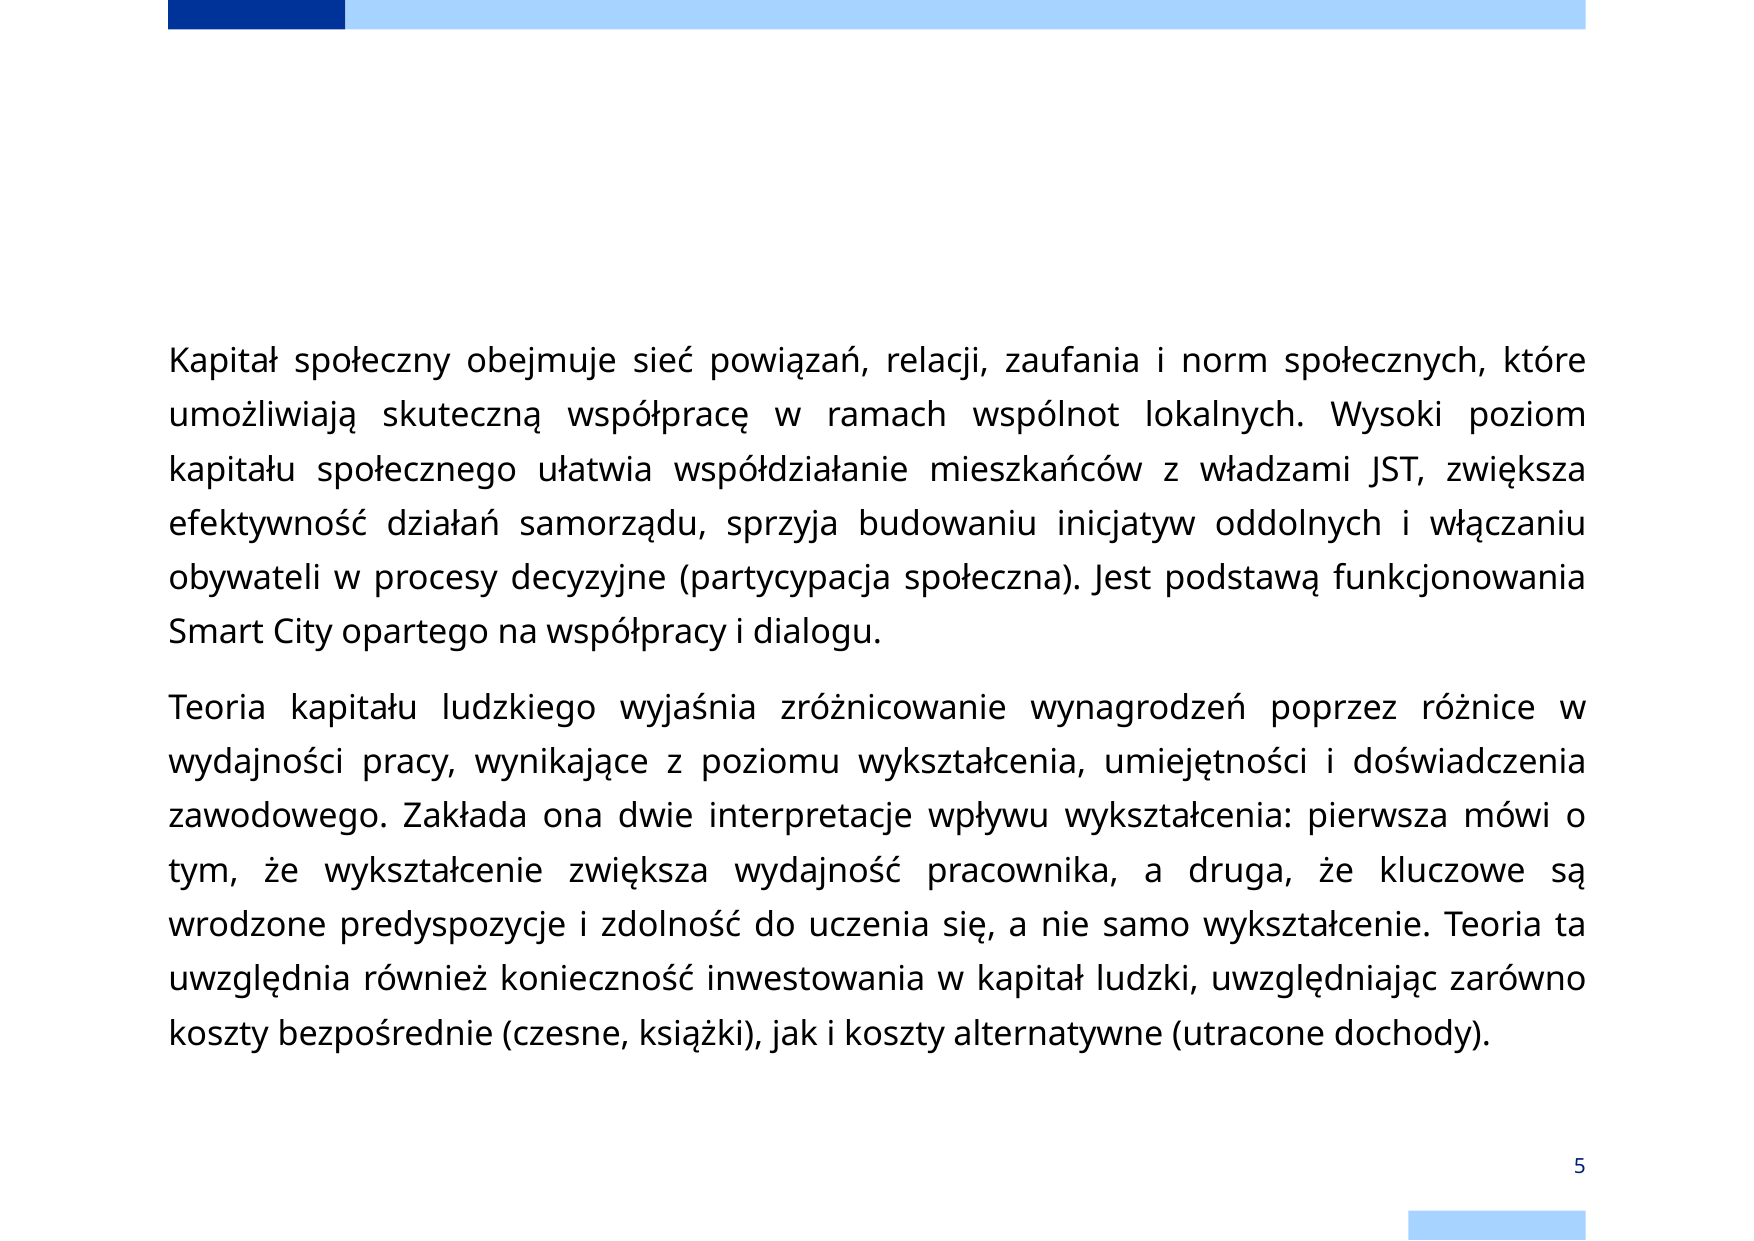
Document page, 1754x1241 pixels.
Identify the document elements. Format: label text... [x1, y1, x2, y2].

list Kapitał społeczny obejmuje sieć powiązań, relacji, zaufania i norm społecznych, które umożliwiają skuteczną współpracę w ramach wspólnot lokalnych. Wysoki poziom kapitału społecznego ułatwia współdziałanie mieszkańców z władzami JST, zwiększa efektywność działań samorządu, sprzyja budowaniu inicjatyw oddolnych i włączaniu obywateli w procesy decyzyjne (partycypacja społeczna). Jest podstawą funkcjonowania Smart City opartego na współpracy i dialogu. Teoria kapitału ludzkiego wyjaśnia zróżnicowanie wynagrodzeń poprzez różnice w wydajności pracy, wynikające z poziomu wykształcenia, umiejętności i doświadczenia zawodowego. Zakłada ona dwie interpretacje wpływu wykształcenia: pierwsza mówi o tym, że wykształcenie zwiększa wydajność pracownika, a druga, że kluczowe są wrodzone predyspozycje i zdolność do uczenia się, a nie samo wykształcenie. Teoria ta uwzględnia również konieczność inwestowania w kapitał ludzki, uwzględniając zarówno koszty bezpośrednie (czesne, książki), jak i koszty alternatywne (utracone dochody). [168, 324, 1586, 1093]
slide_number ‹#› [1408, 1151, 1586, 1182]
